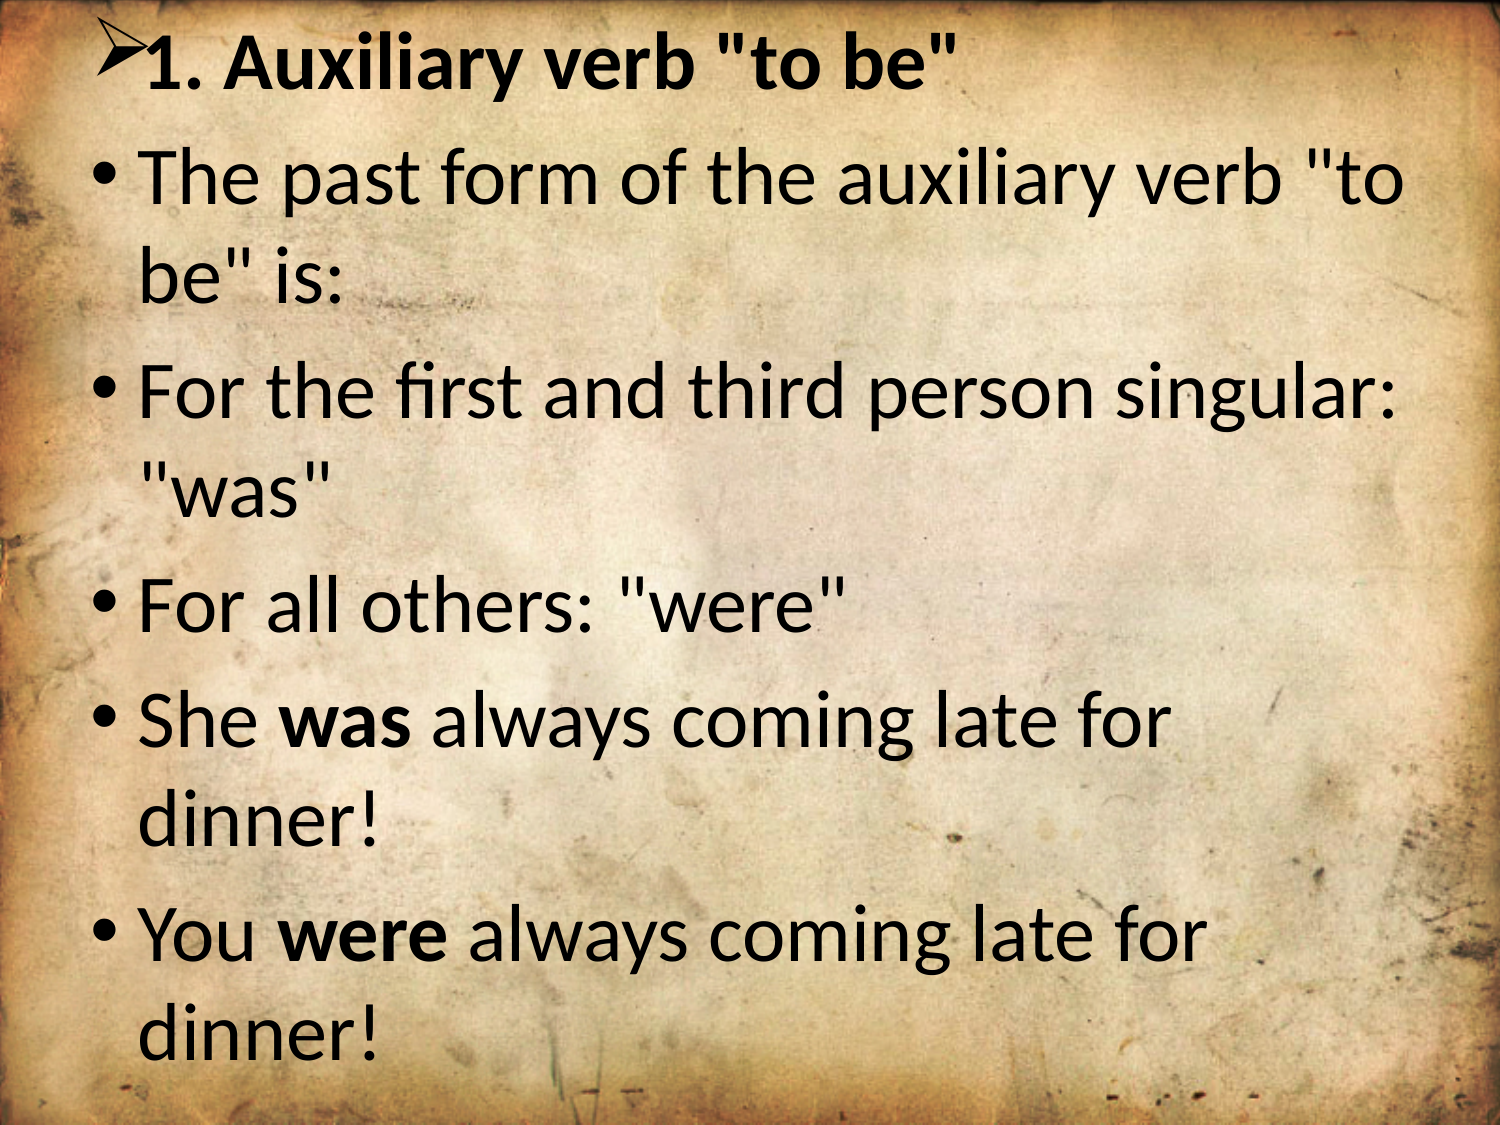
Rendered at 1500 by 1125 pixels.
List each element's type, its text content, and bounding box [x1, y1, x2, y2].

list 1. Auxiliary verb "to be" The past form of the auxiliary verb "to be" is: For the first and third person singular: "was" For all others: "were" She was always coming late for dinner! You were always coming late for dinner! [75, 0, 1425, 1088]
picture [0, 0, 1500, 1125]
